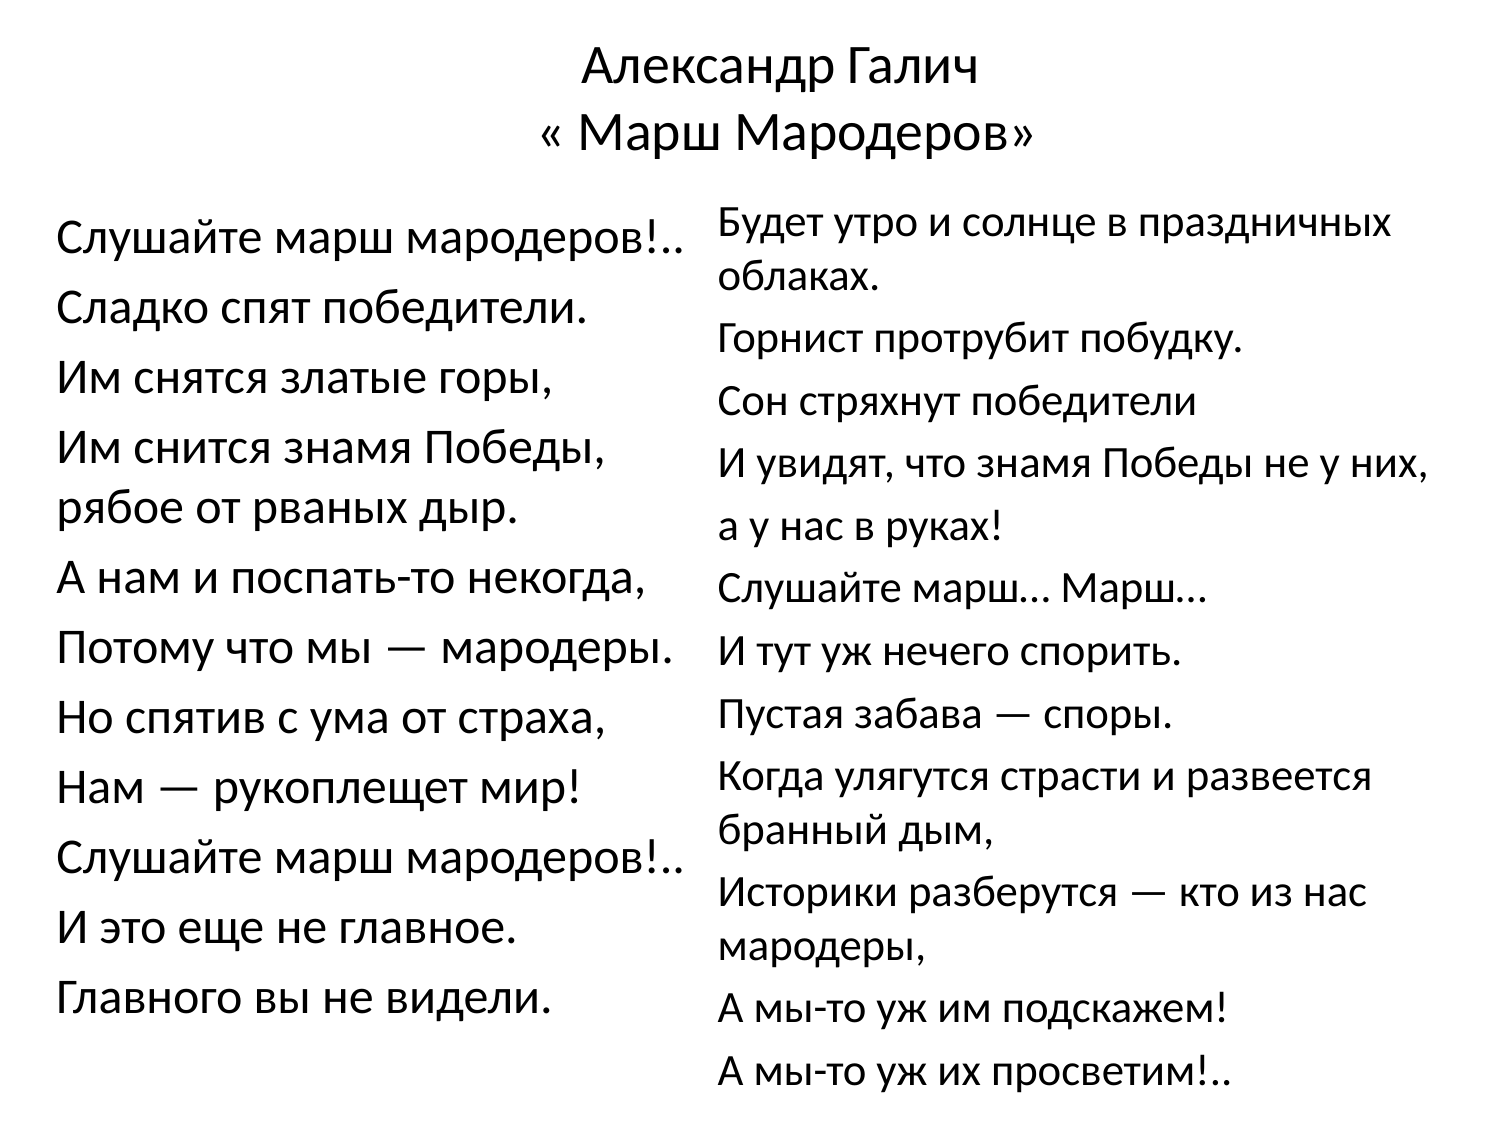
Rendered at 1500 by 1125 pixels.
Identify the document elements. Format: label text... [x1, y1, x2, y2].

title Александр Галич « Марш Мародеров» [112, 19, 1463, 196]
list Слушайте марш мародеров!.. Сладко спят победители. Им снятся златые горы, Им снится знамя Победы, рябое от рваных дыр. А нам и поспать-то некогда, Потому что мы — мародеры. Но спятив с ума от страха, Нам — рукоплещет мир! Слушайте марш мародеров!.. И это еще не главное. Главного вы не видели. [41, 196, 739, 1094]
list Будет утро и солнце в праздничных облаках. Горнист протрубит побудку. Сон стряхнут победители И увидят, что знамя Победы не у них, а у нас в руках! Слушайте марш… Марш… И тут уж нечего спорить. Пустая забава — споры. Когда улягутся страсти и развеется бранный дым, Историки разберутся — кто из нас мародеры, А мы-то уж им подскажем! А мы-то уж их просветим!.. [702, 184, 1471, 1106]
